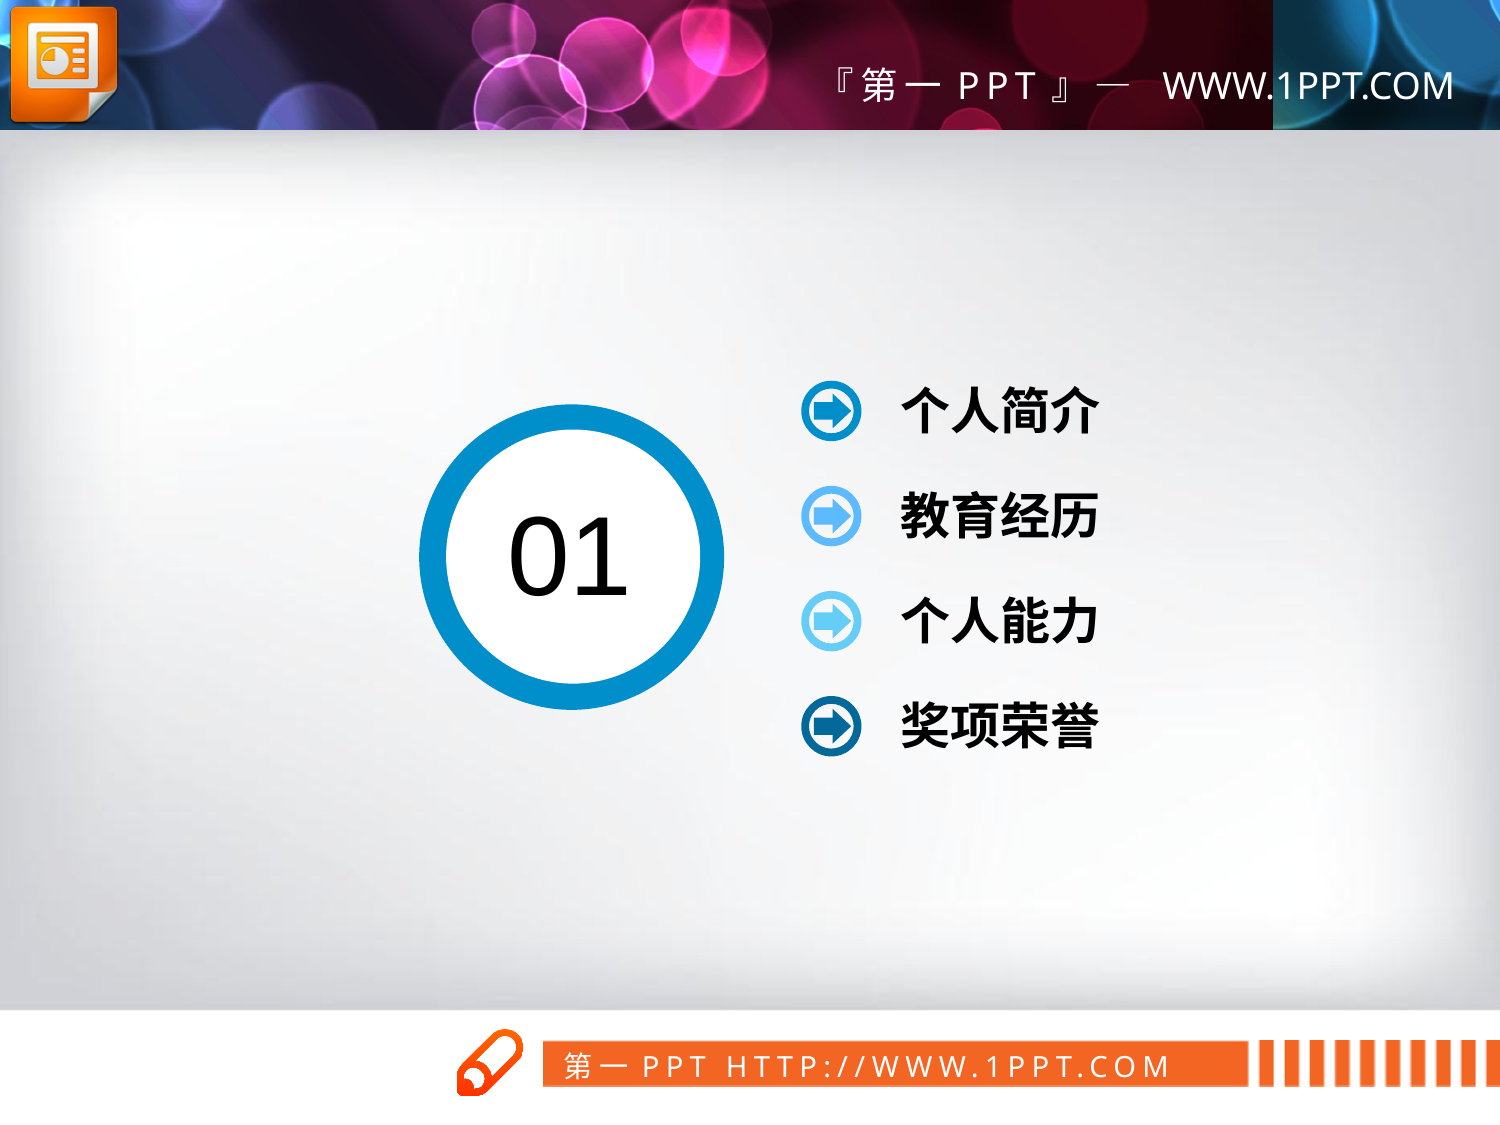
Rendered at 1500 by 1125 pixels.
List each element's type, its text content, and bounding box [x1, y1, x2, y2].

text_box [418, 404, 725, 711]
text_box [801, 380, 862, 442]
text_box 个人简介 [885, 372, 1115, 447]
picture [543, 1040, 1500, 1087]
picture [0, 0, 1500, 1012]
text_box [801, 696, 862, 757]
text_box [801, 485, 862, 547]
text_box 个人能力 [885, 582, 1115, 658]
text_box 教育经历 [885, 477, 1115, 553]
text_box [801, 590, 862, 652]
text_box 奖项荣誉 [885, 687, 1115, 763]
